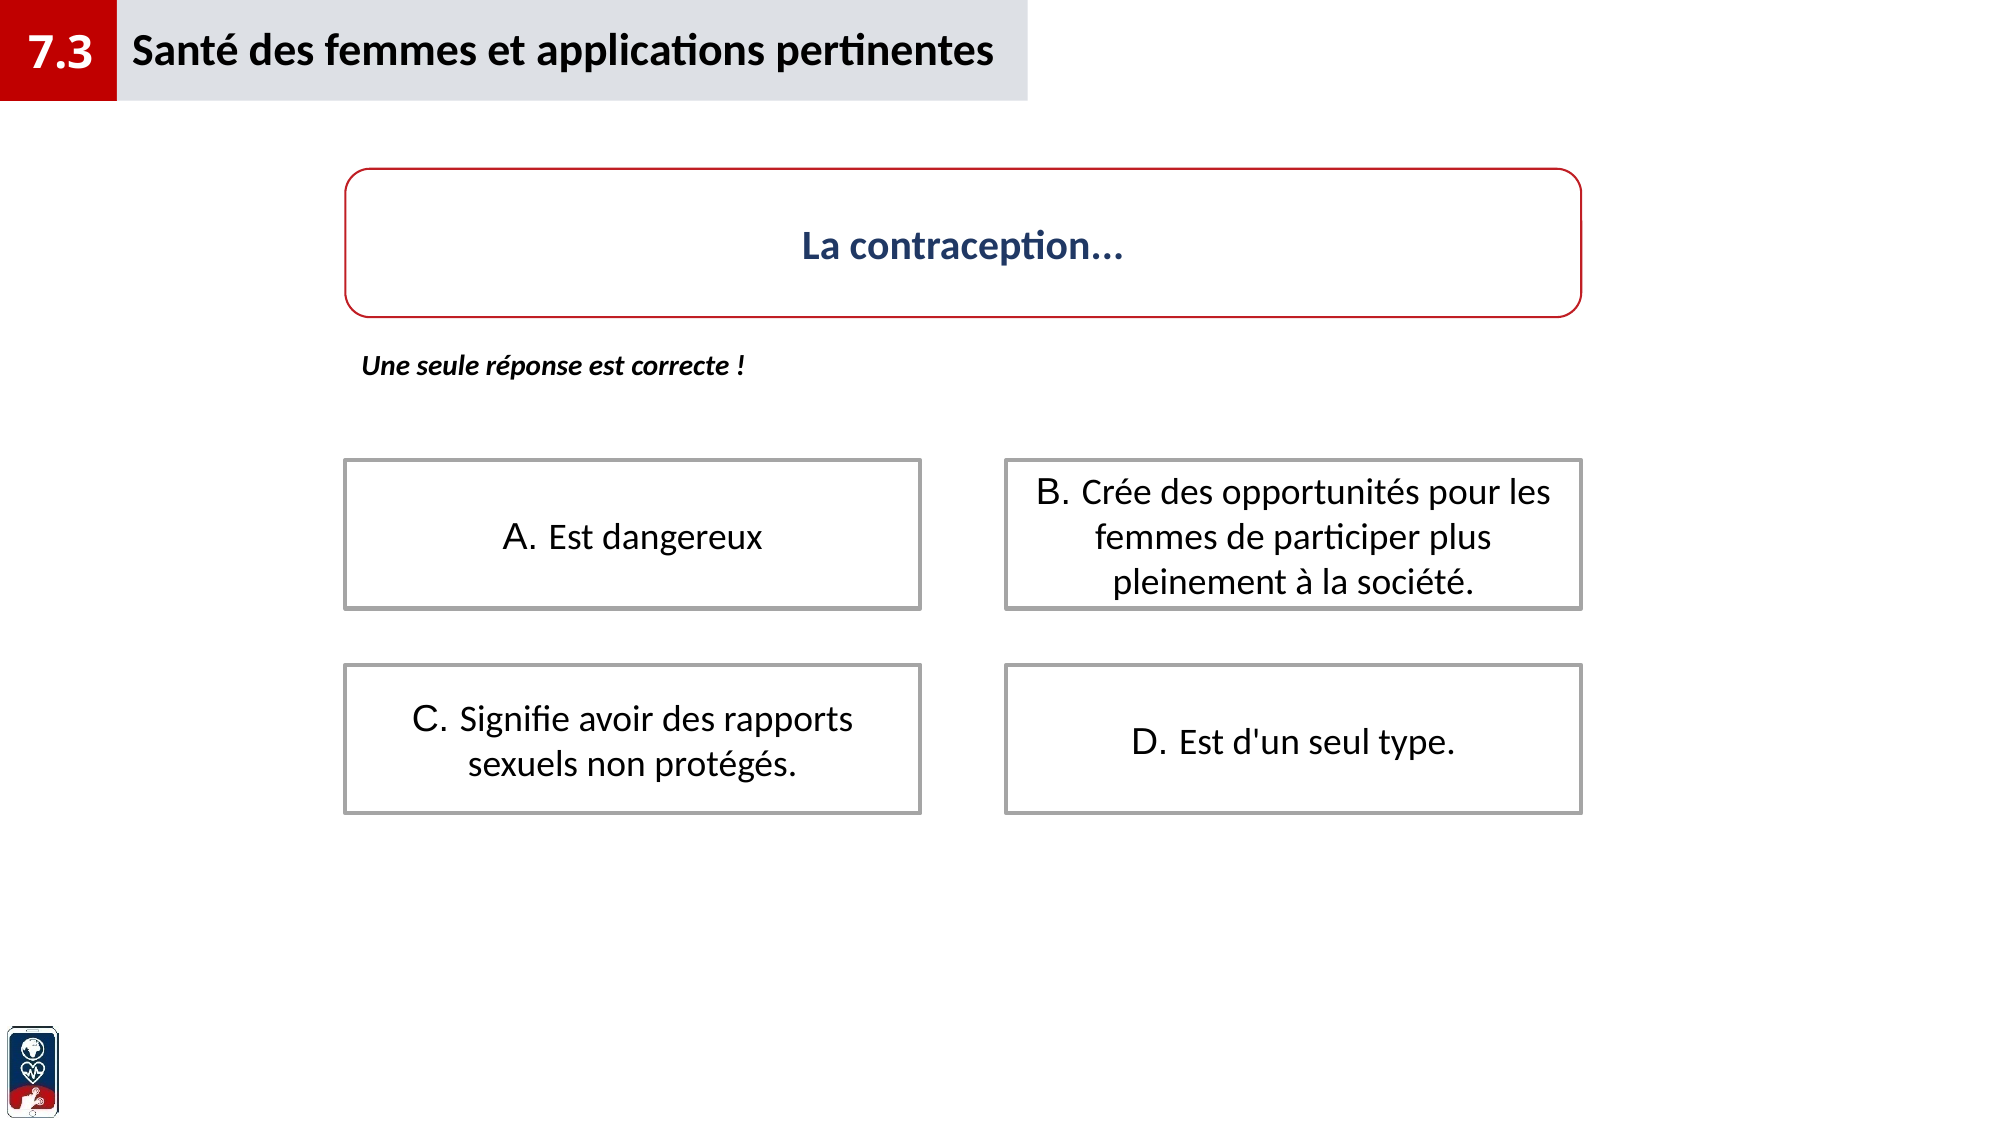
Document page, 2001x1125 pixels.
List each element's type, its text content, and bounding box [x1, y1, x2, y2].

picture [7, 1026, 59, 1118]
text_box D. Est d'un seul type. [1004, 663, 1583, 815]
text_box 7.3 [13, 14, 117, 86]
text_box C. Signifie avoir des rapports sexuels non protégés. [343, 663, 922, 815]
text_box La contraception... [345, 168, 1582, 318]
text_box Une seule réponse est correcte ! [346, 338, 814, 389]
text_box A. Est dangereux [343, 458, 922, 611]
text_box Santé des femmes et applications pertinentes [116, 0, 1028, 101]
text_box [0, 0, 116, 101]
text_box B. Crée des opportunités pour les femmes de participer plus pleinement à la société. [1004, 458, 1583, 611]
